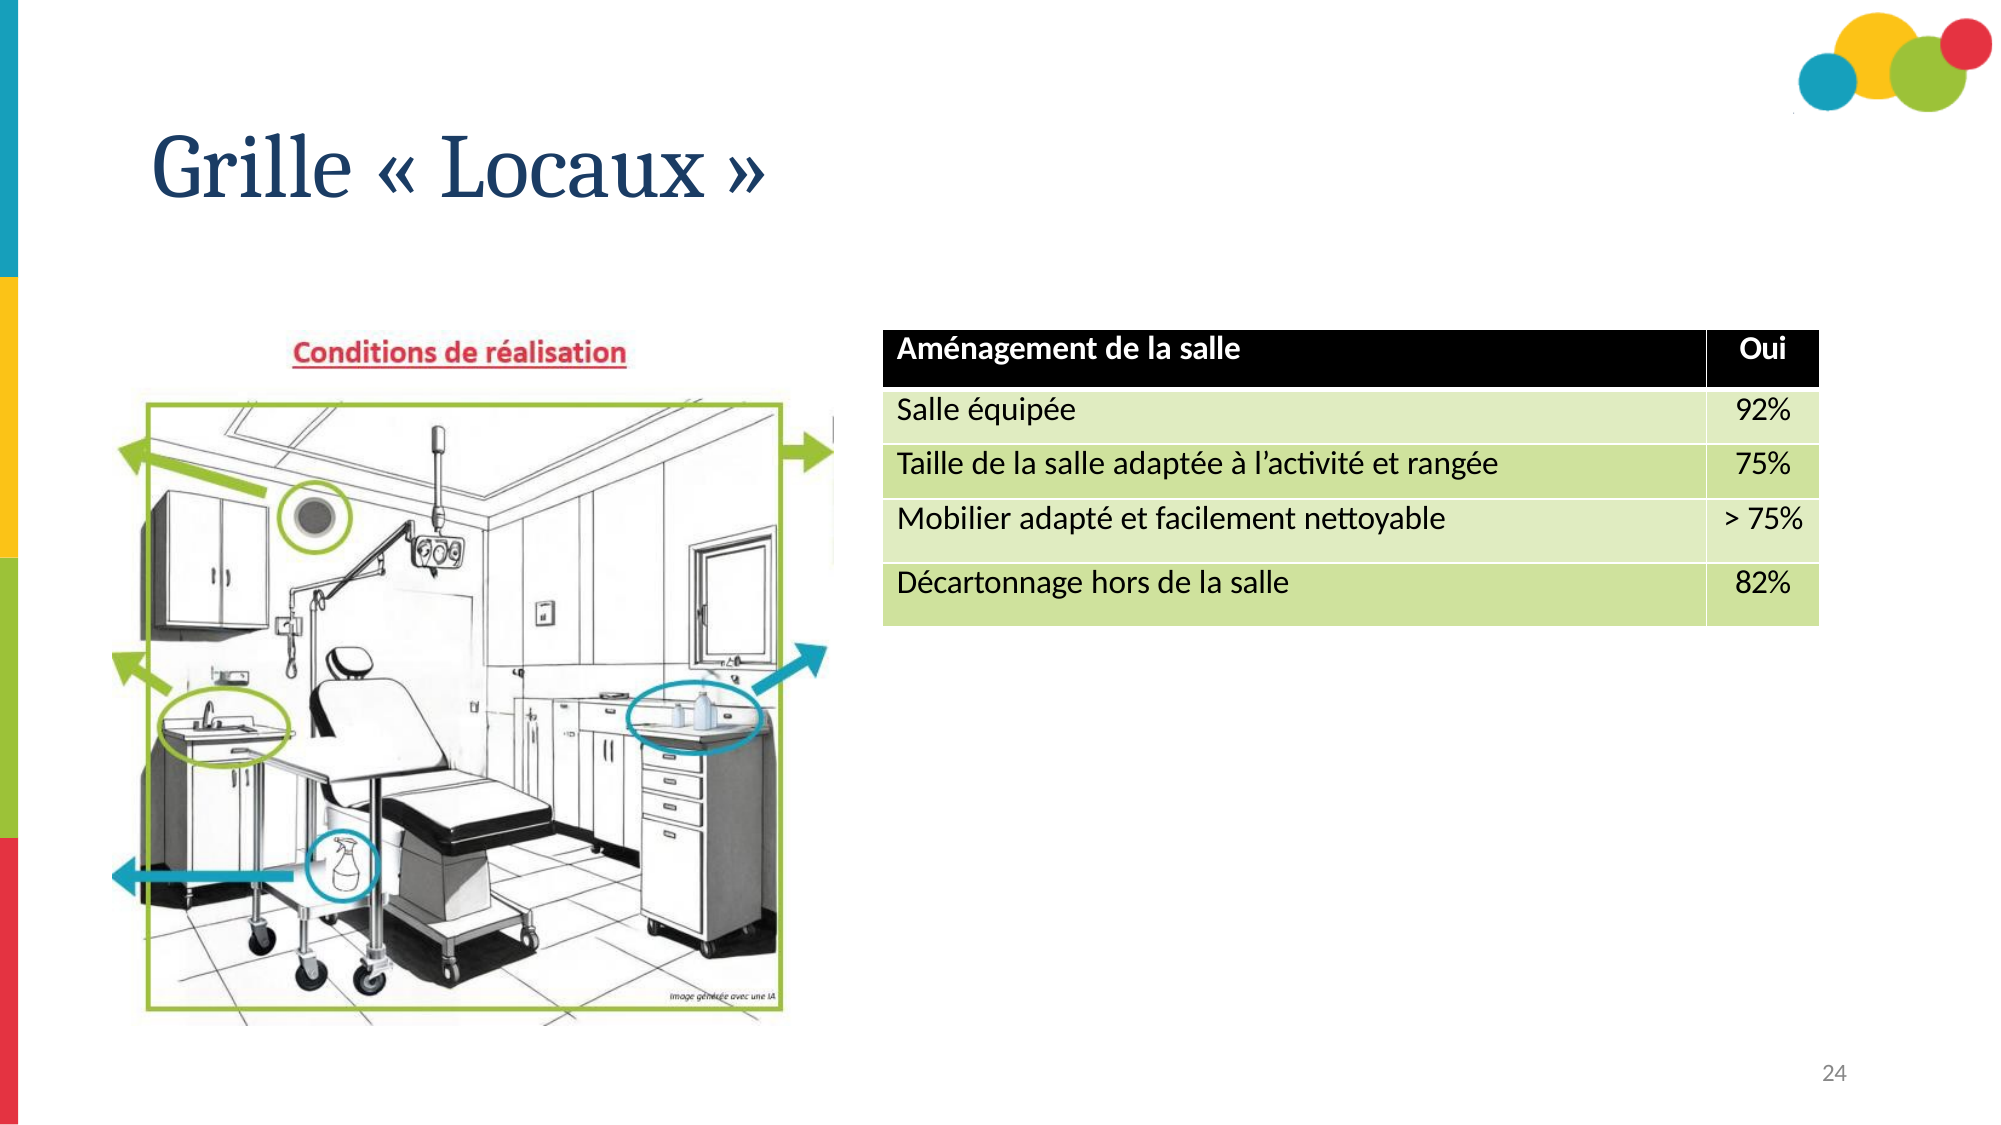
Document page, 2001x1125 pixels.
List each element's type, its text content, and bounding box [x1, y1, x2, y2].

table_cell Salle équipée [883, 392, 1706, 443]
table_header Oui [1707, 330, 1819, 387]
table_cell > 75% [1707, 500, 1819, 562]
table_cell 75% [1707, 445, 1819, 498]
table_cell 82% [1707, 564, 1819, 626]
title Grille « Locaux » [150, 38, 1093, 294]
table_cell Taille de la salle adaptée à l’activité et rangée [883, 445, 1706, 498]
table_cell Décartonnage hors de la salle [883, 564, 1706, 626]
picture [112, 330, 834, 1026]
table_header Aménagement de la salle [883, 330, 1706, 387]
table_cell Mobilier adapté et facilement nettoyable [883, 500, 1706, 562]
table_cell 92% [1707, 392, 1819, 443]
slide_number 24 [1815, 1060, 1856, 1125]
picture [1793, 12, 1993, 114]
